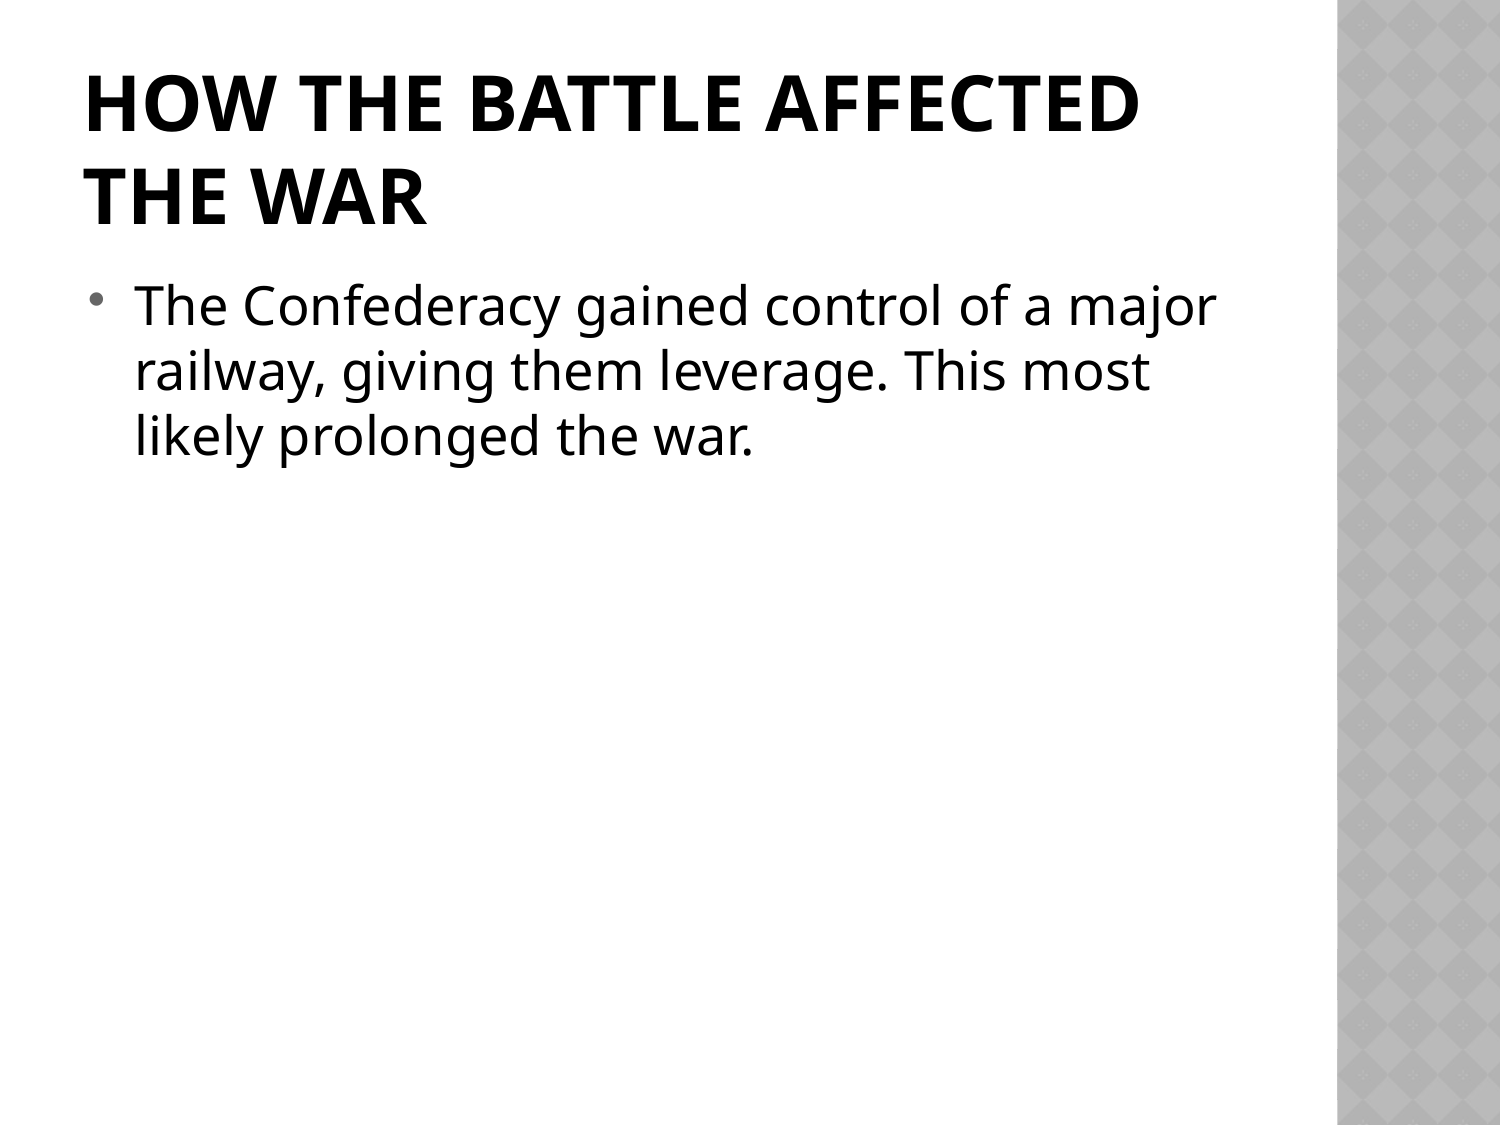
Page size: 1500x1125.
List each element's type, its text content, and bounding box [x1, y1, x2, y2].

list The Confederacy gained control of a major railway, giving them leverage. This most likely prolonged the war. [75, 264, 1263, 1059]
title How the Battle affected the war [75, 52, 1263, 240]
